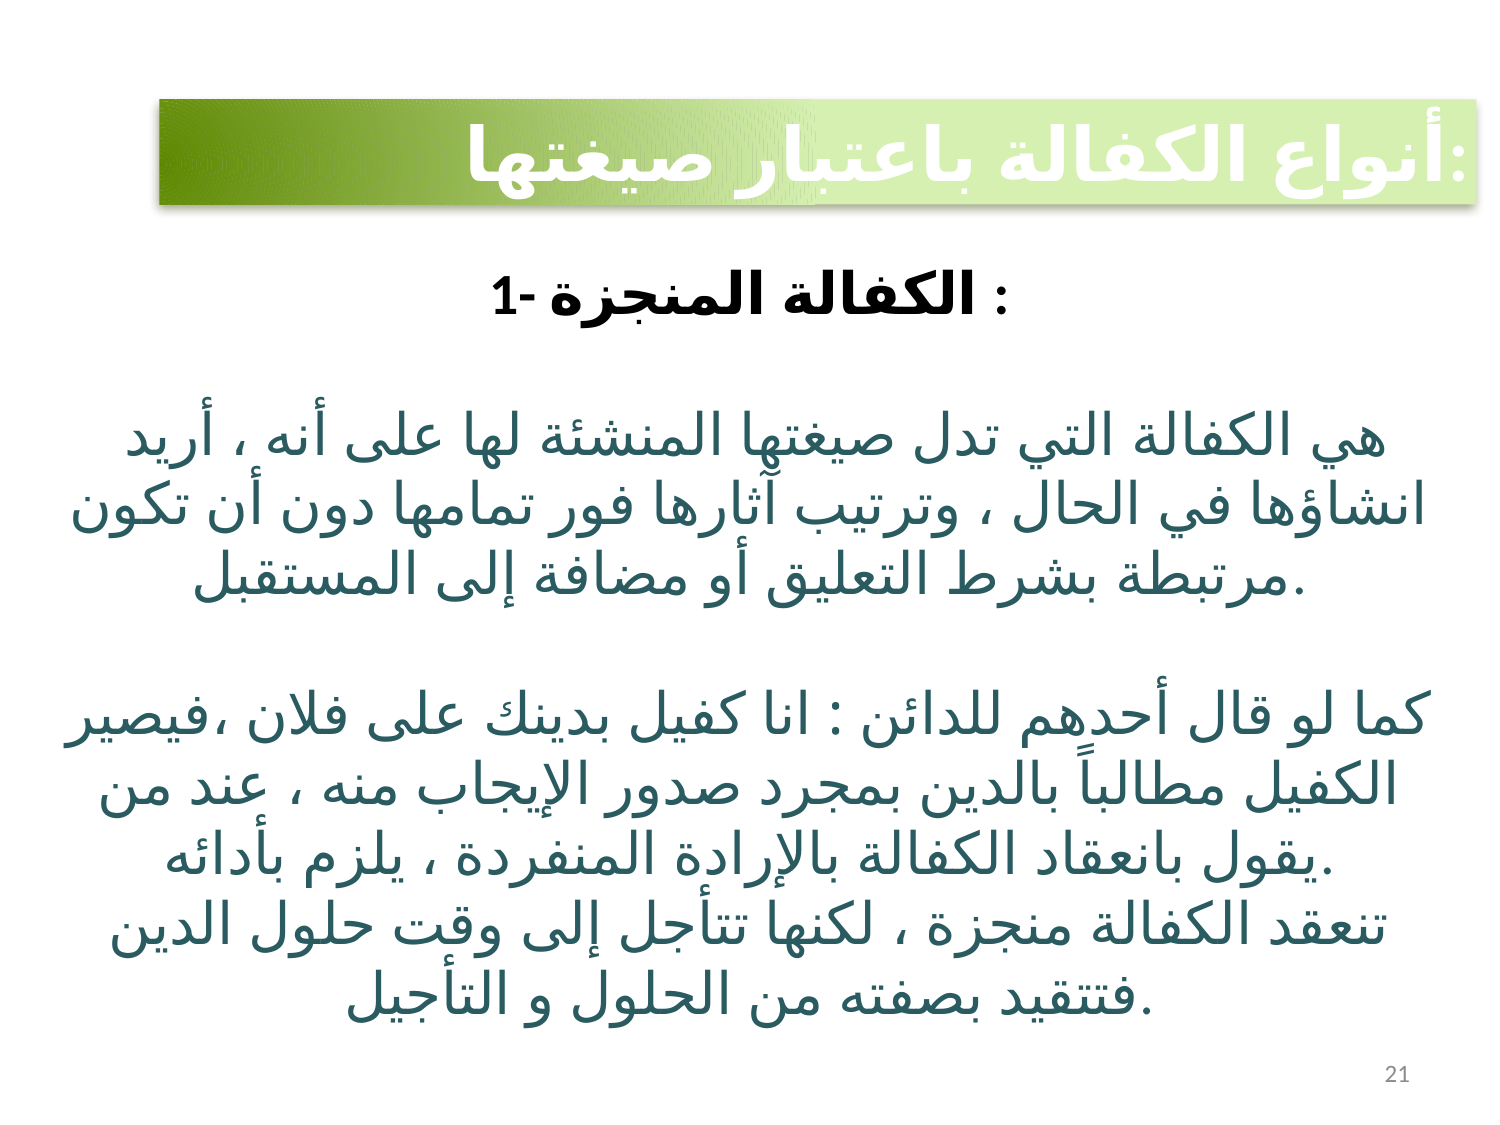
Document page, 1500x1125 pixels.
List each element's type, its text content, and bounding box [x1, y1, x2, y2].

text_box 1- الكفالة المنجزة : هي الكفالة التي تدل صيغتها المنشئة لها على أنه ، أريد انشاؤها في الحال ، وترتيب آثارها فور تمامها دون أن تكون مرتبطة بشرط التعليق أو مضافة إلى المستقبل. كما لو قال أحدهم للدائن : انا كفيل بدينك على فلان ،فيصير الكفيل مطالباً بالدين بمجرد صدور الإيجاب منه ، عند من يقول بانعقاد الكفالة بالإرادة المنفردة ، يلزم بأدائه. تنعقد الكفالة منجزة ، لكنها تتأجل إلى وقت حلول الدين فتتقيد بصفته من الحلول و التأجيل. [55, 249, 1444, 1104]
text_box أنواع الكفالة باعتبار صيغتها: [159, 99, 1477, 205]
slide_number 21 [1074, 1042, 1425, 1103]
